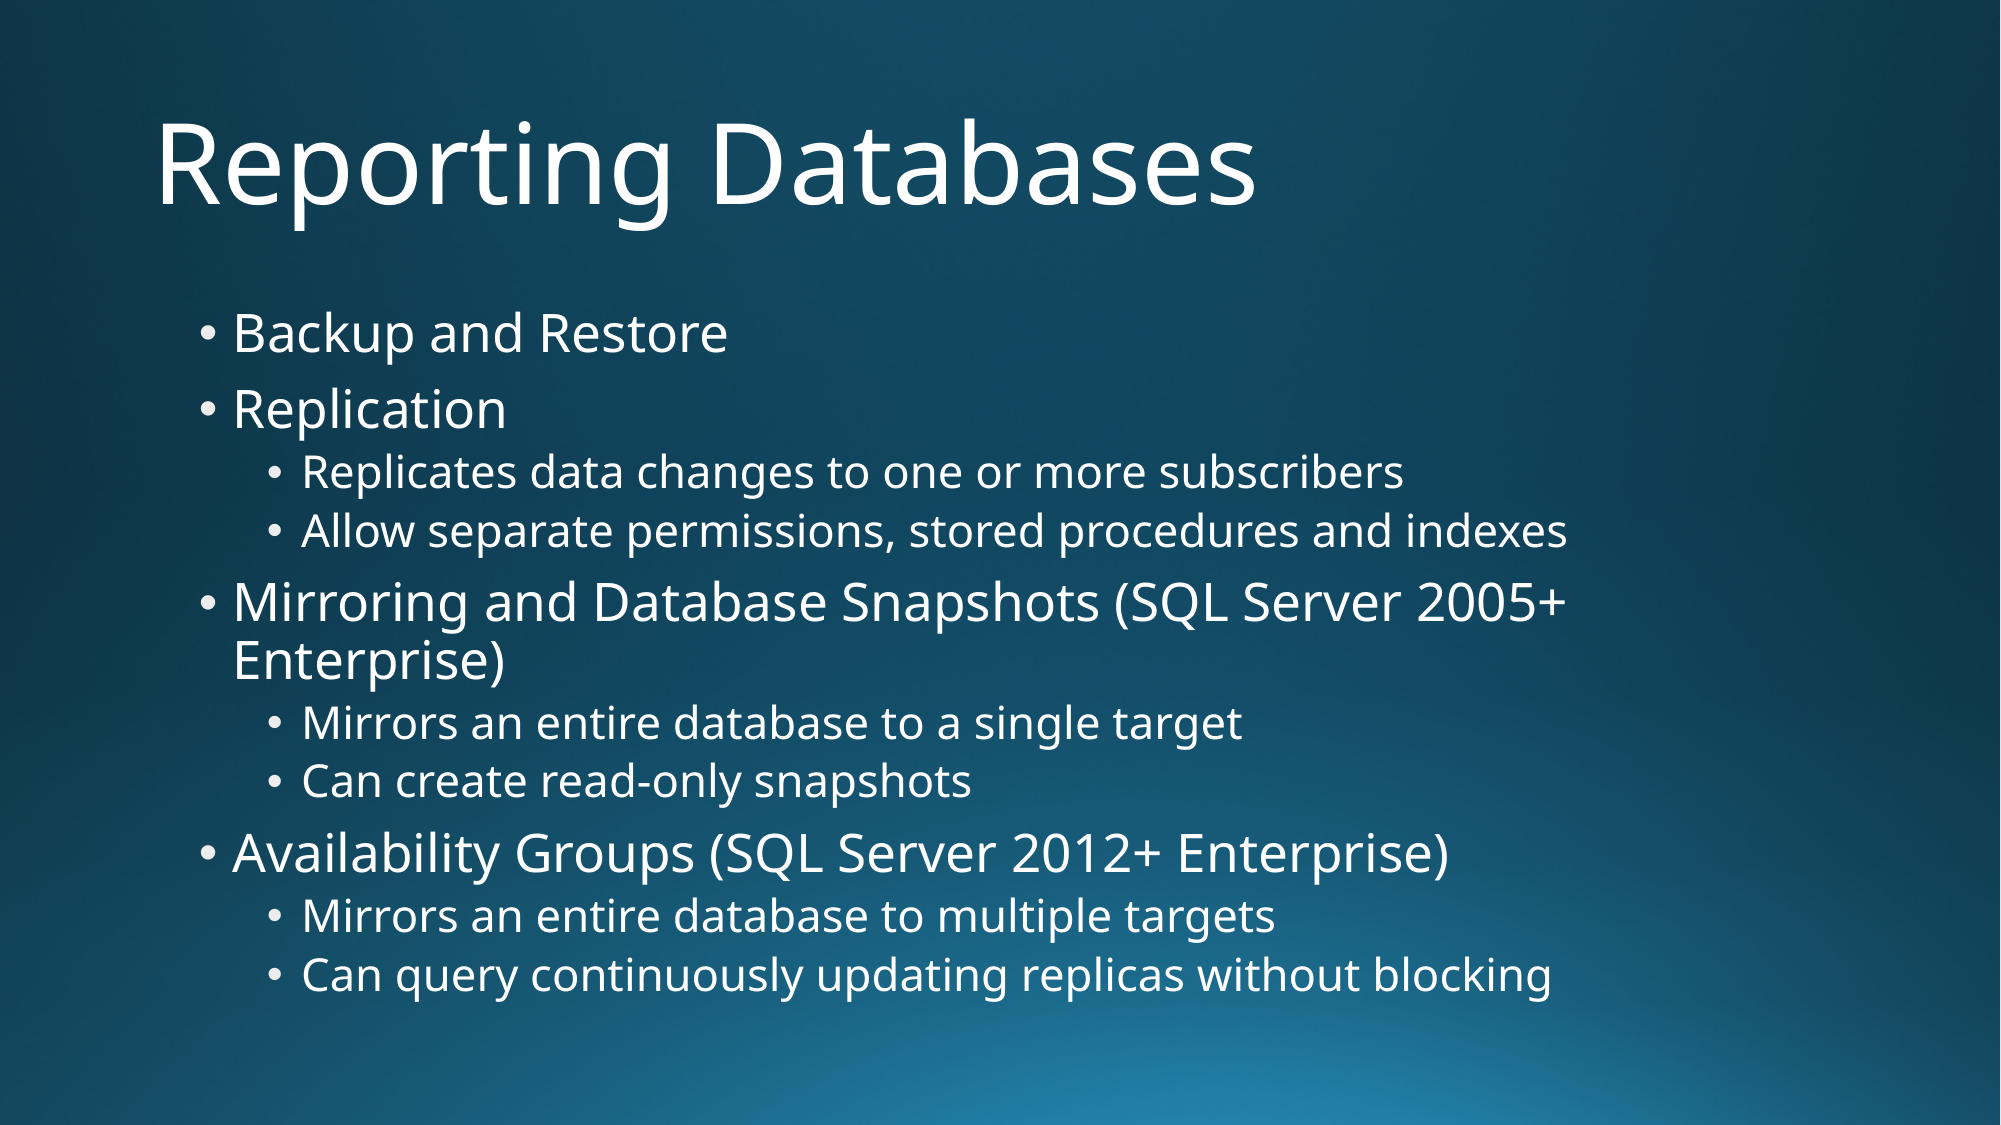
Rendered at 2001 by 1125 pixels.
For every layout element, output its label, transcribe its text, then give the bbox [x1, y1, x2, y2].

list Backup and Restore Replication Replicates data changes to one or more subscribers Allow separate permissions, stored procedures and indexes Mirroring and Database Snapshots (SQL Server 2005+ Enterprise) Mirrors an entire database to a single target Can create read-only snapshots Availability Groups (SQL Server 2012+ Enterprise) Mirrors an entire database to multiple targets Can query continuously updating replicas without blocking [183, 299, 1863, 1014]
title Reporting Databases [137, 59, 1863, 278]
picture [0, 0, 2001, 1125]
